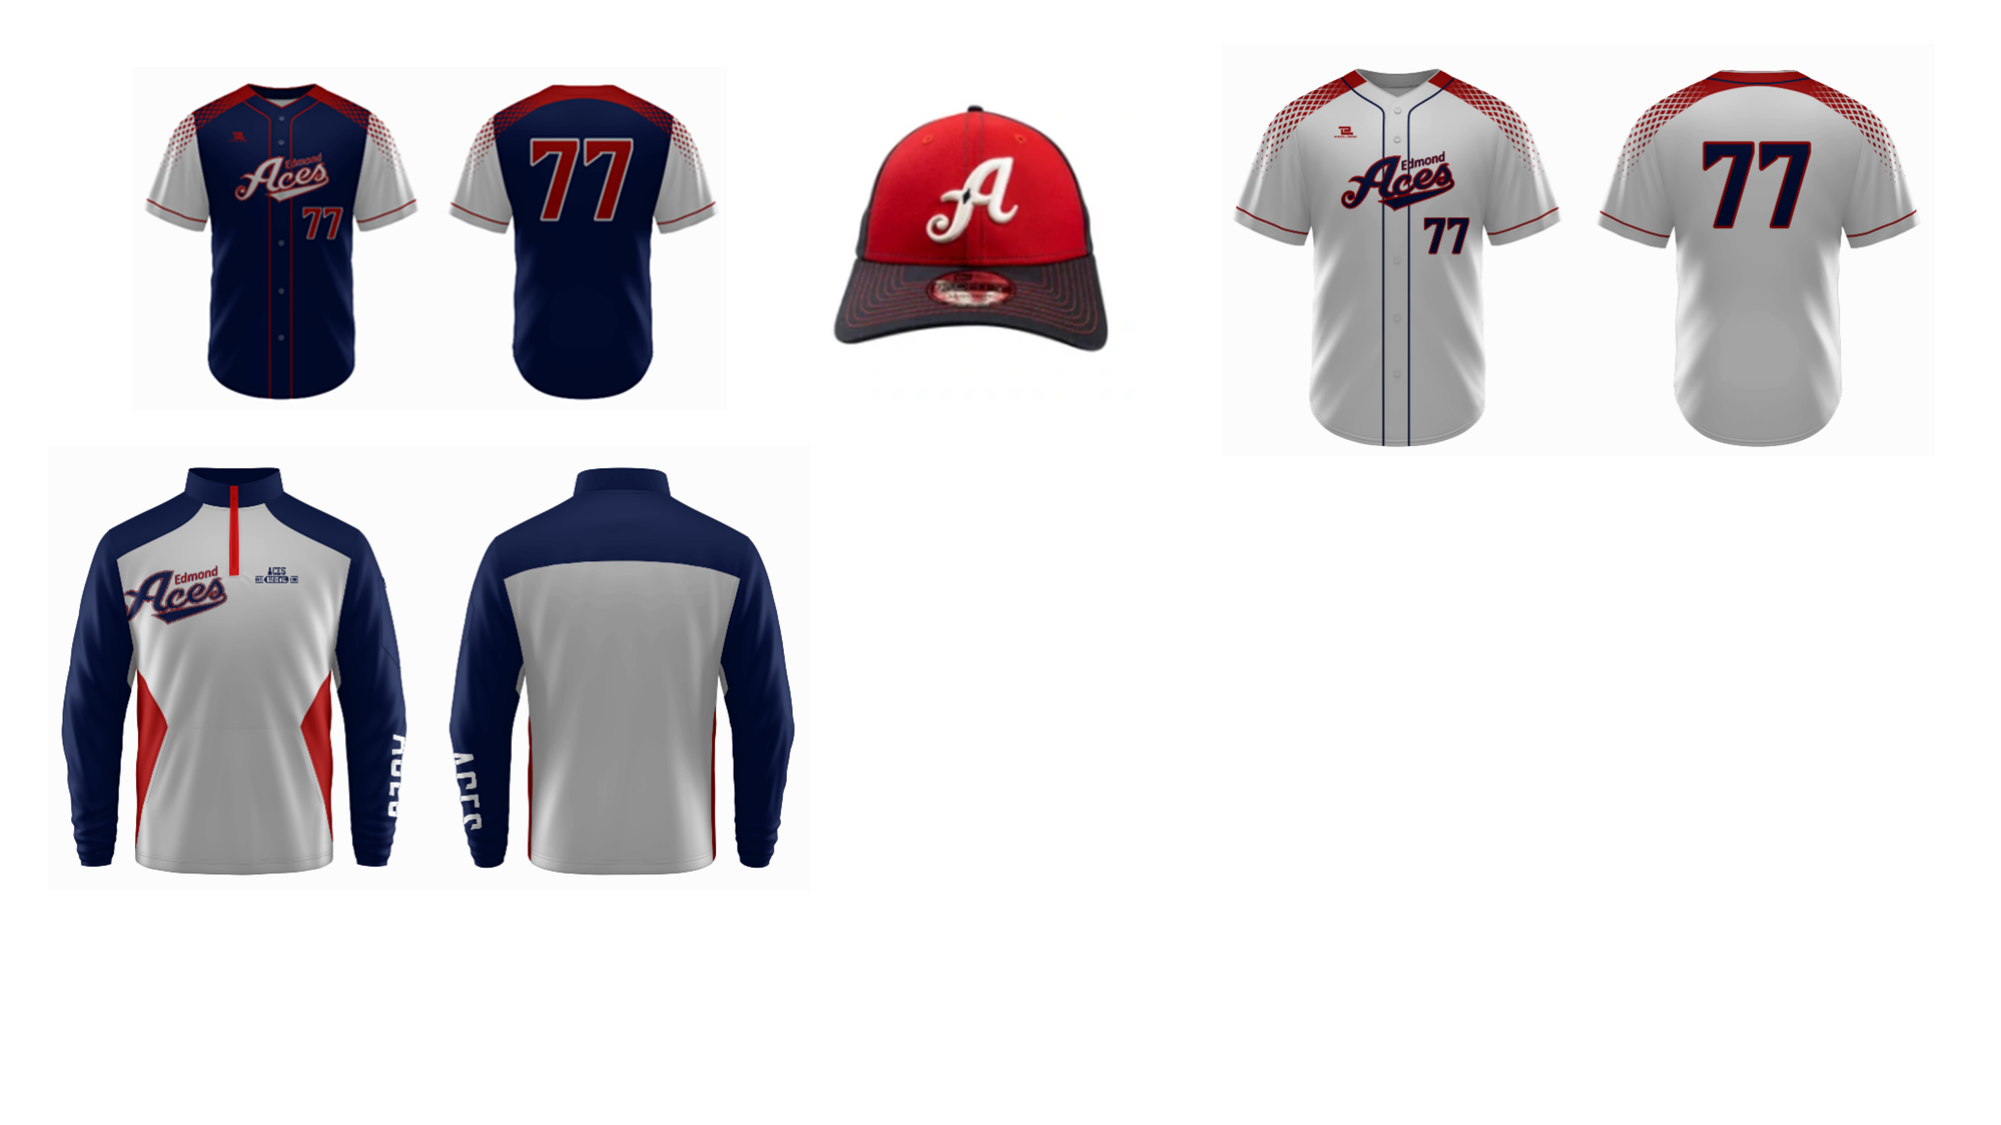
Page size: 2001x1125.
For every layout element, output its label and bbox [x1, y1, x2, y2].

picture [807, 67, 1142, 407]
picture [132, 67, 727, 410]
picture [48, 445, 810, 891]
picture [1222, 44, 1935, 456]
